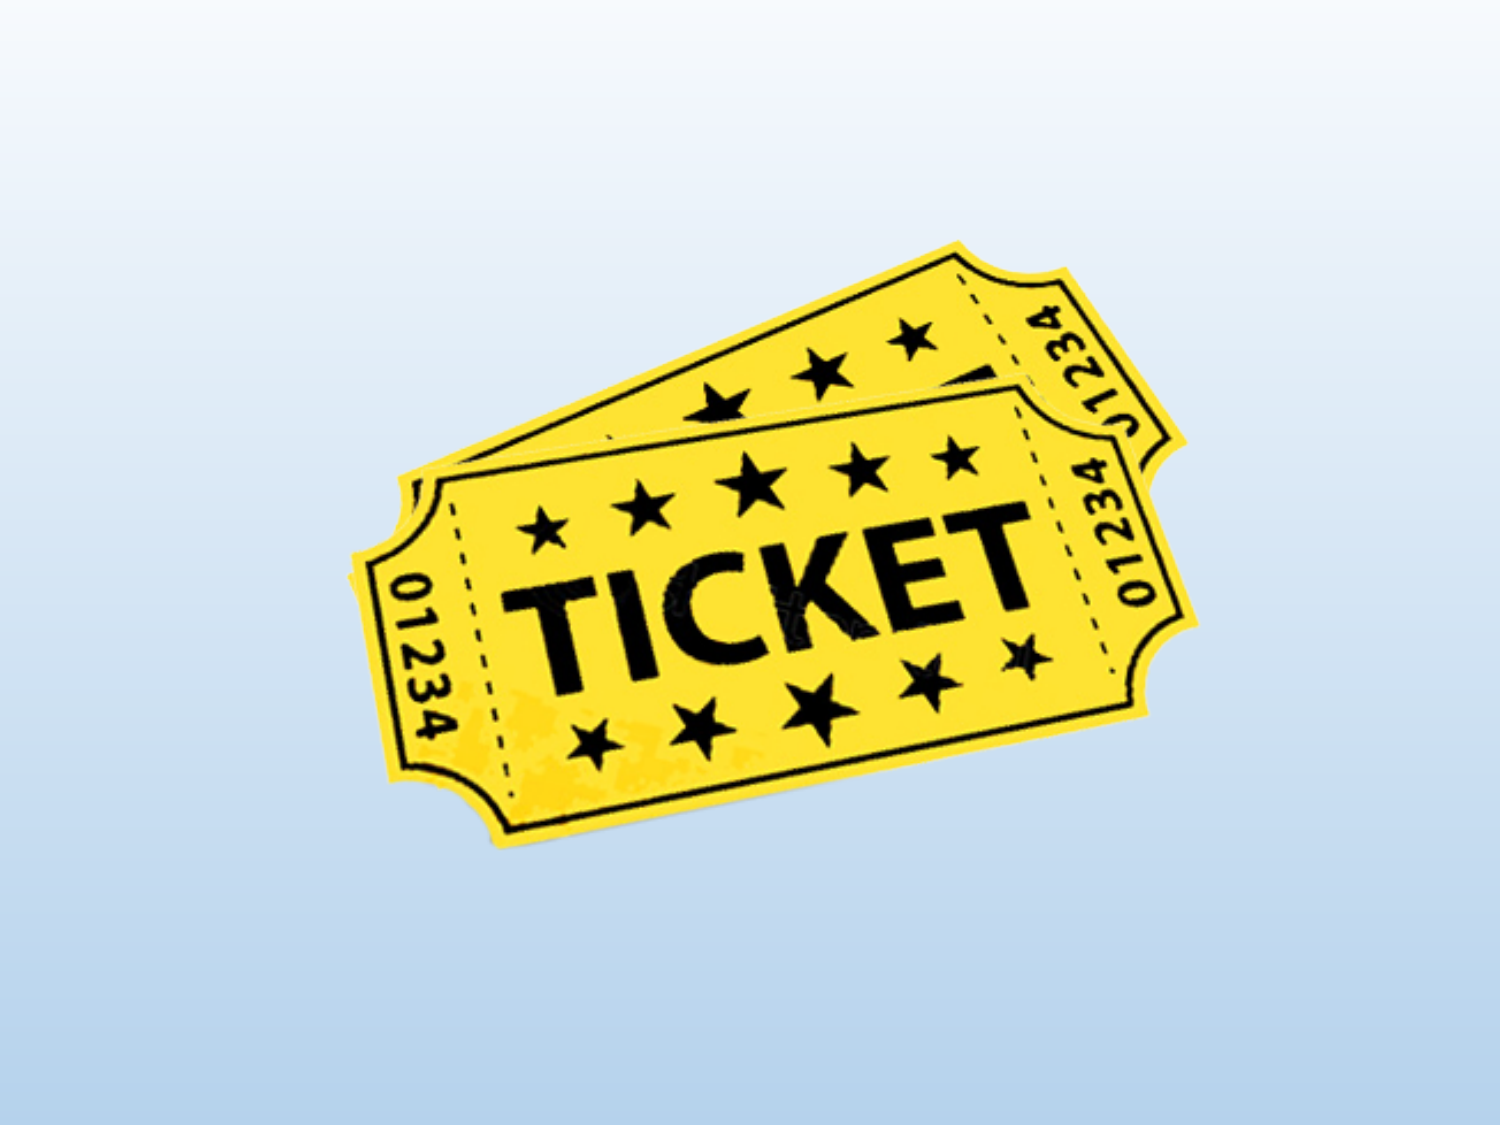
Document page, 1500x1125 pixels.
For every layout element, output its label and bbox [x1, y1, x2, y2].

list [334, 233, 1222, 854]
